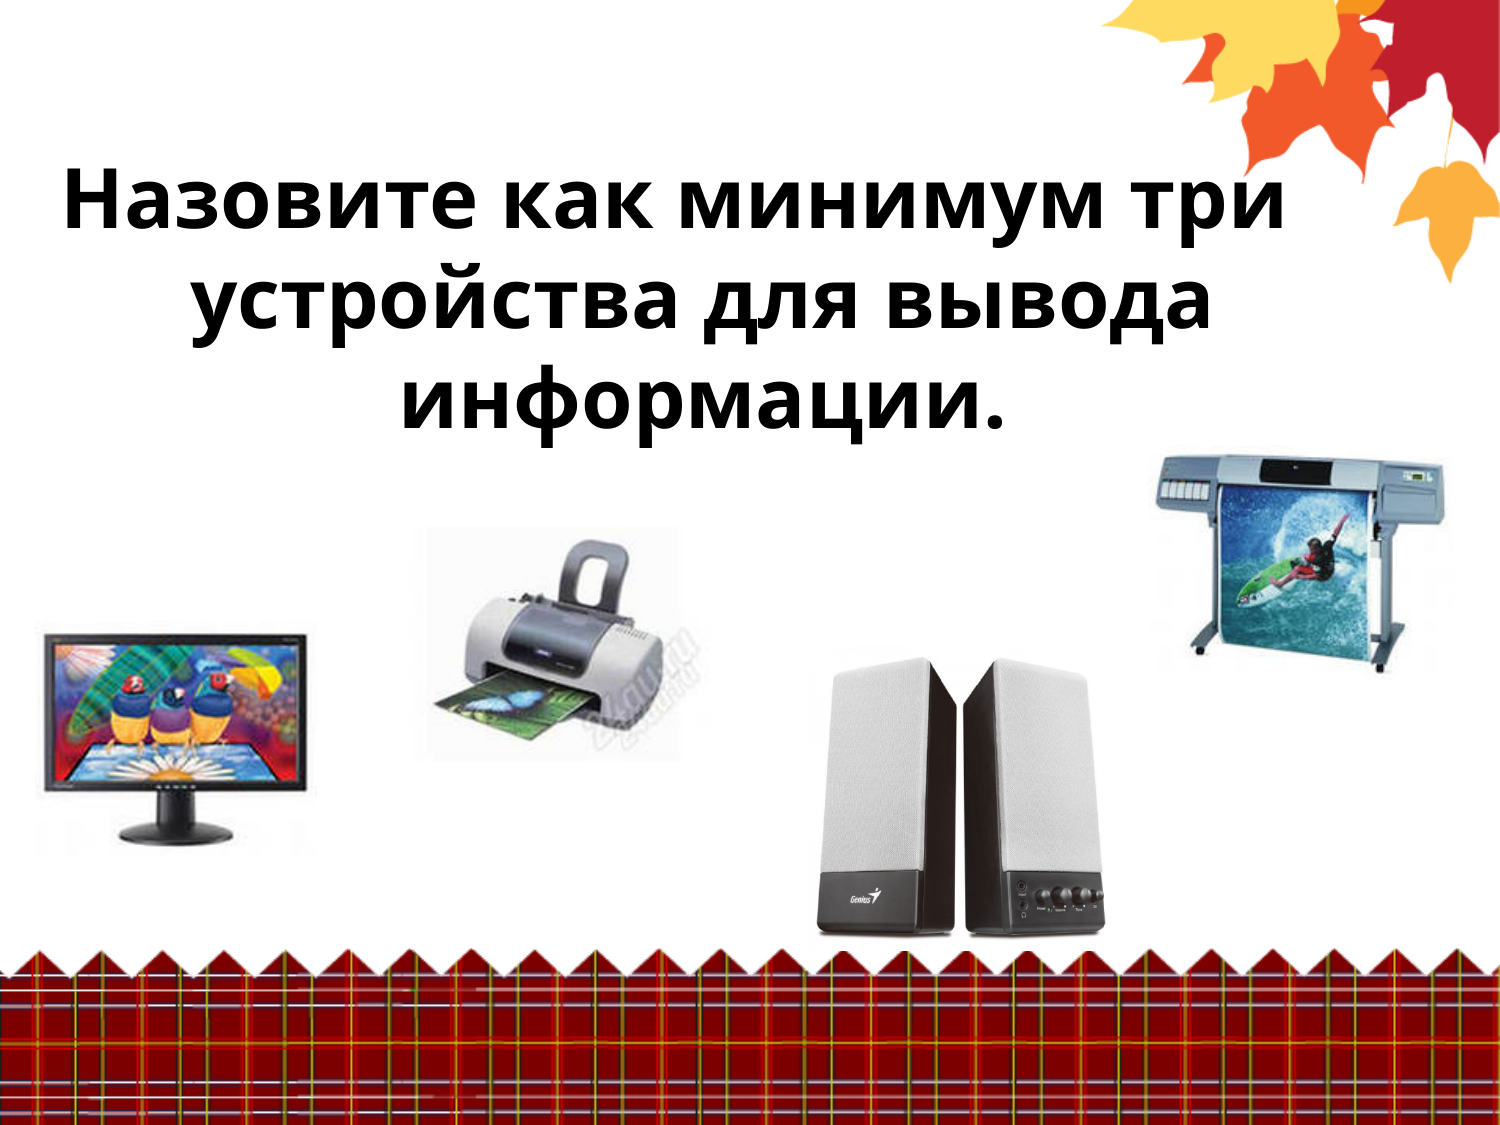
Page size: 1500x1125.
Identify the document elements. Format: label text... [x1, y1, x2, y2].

picture [398, 527, 712, 762]
list Назовите как минимум три устройства для вывода информации. [0, 137, 1350, 880]
picture [0, 0, 1500, 1125]
picture [34, 620, 317, 856]
